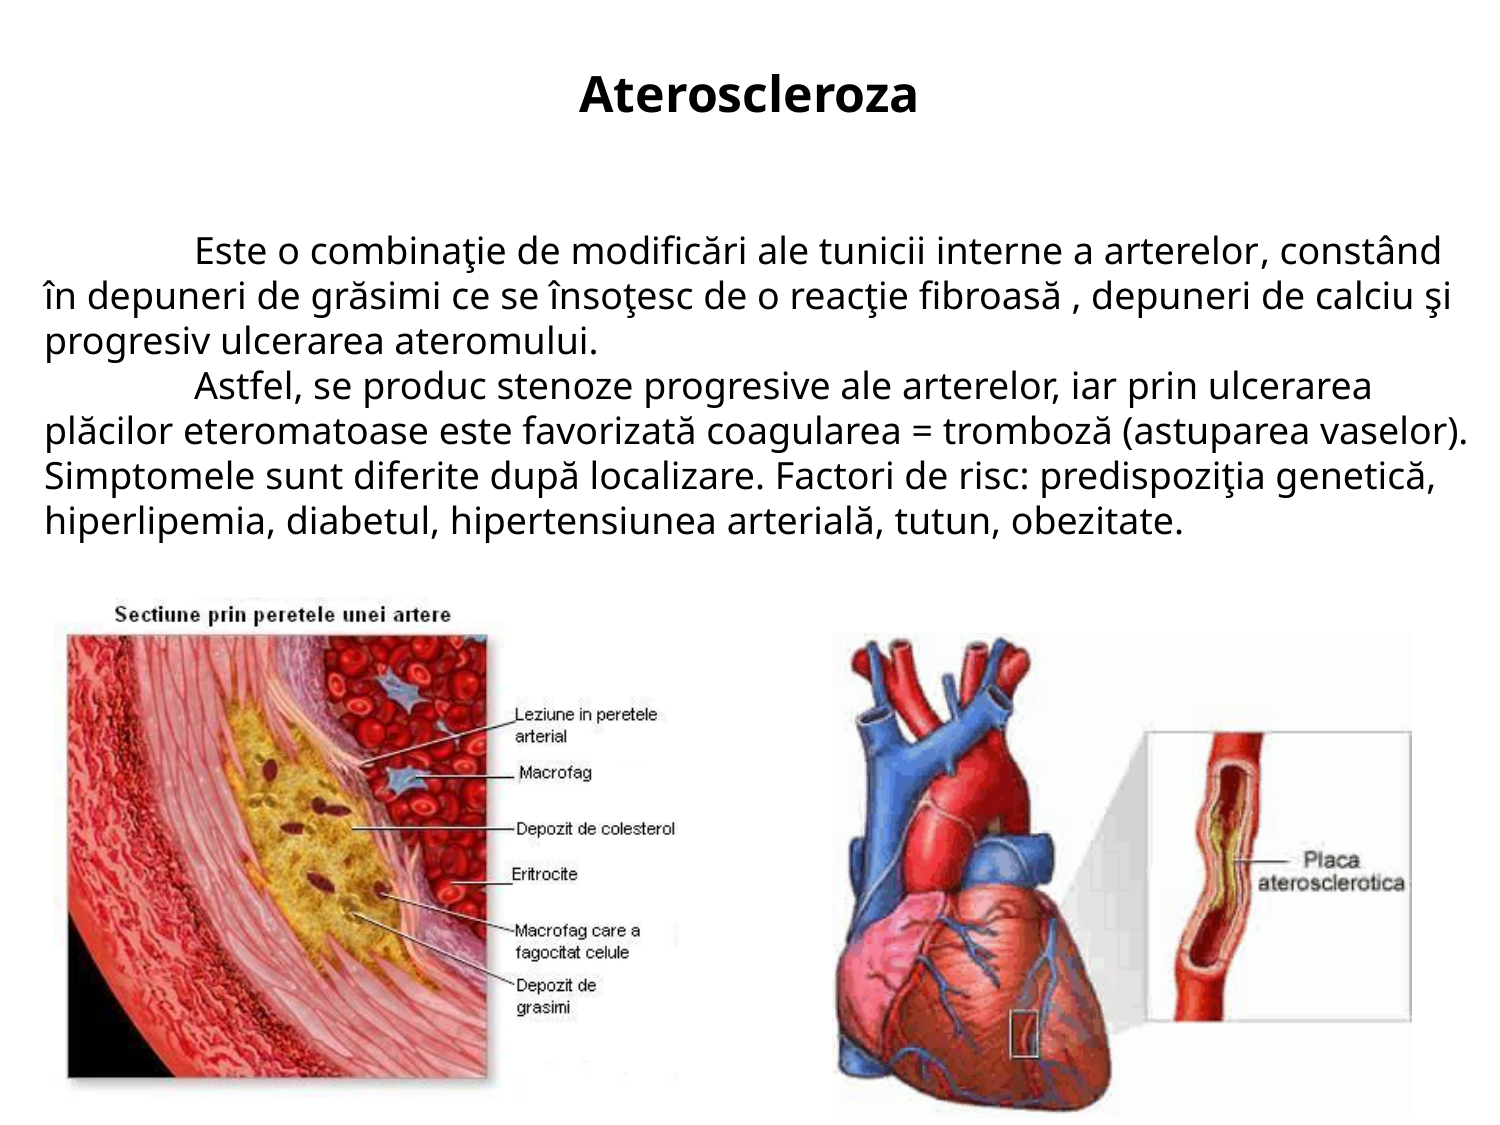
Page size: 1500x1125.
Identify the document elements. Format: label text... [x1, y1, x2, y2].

text_box Este o combinaţie de modificări ale tunicii interne a arterelor, constând în depuneri de grăsimi ce se însoţesc de o reacţie fibroasă , depuneri de calciu şi progresiv ulcerarea ateromului. Astfel, se produc stenoze progresive ale arterelor, iar prin ulcerarea plăcilor eteromatoase este favorizată coagularea = tromboză (astuparea vaselor). Simptomele sunt diferite după localizare. Factori de risc: predispoziţia genetică, hiperlipemia, diabetul, hipertensiunea arterială, tutun, obezitate. [29, 219, 1500, 595]
picture [52, 597, 679, 1099]
picture [832, 632, 1412, 1118]
text_box Ateroscleroza [0, 54, 1500, 175]
